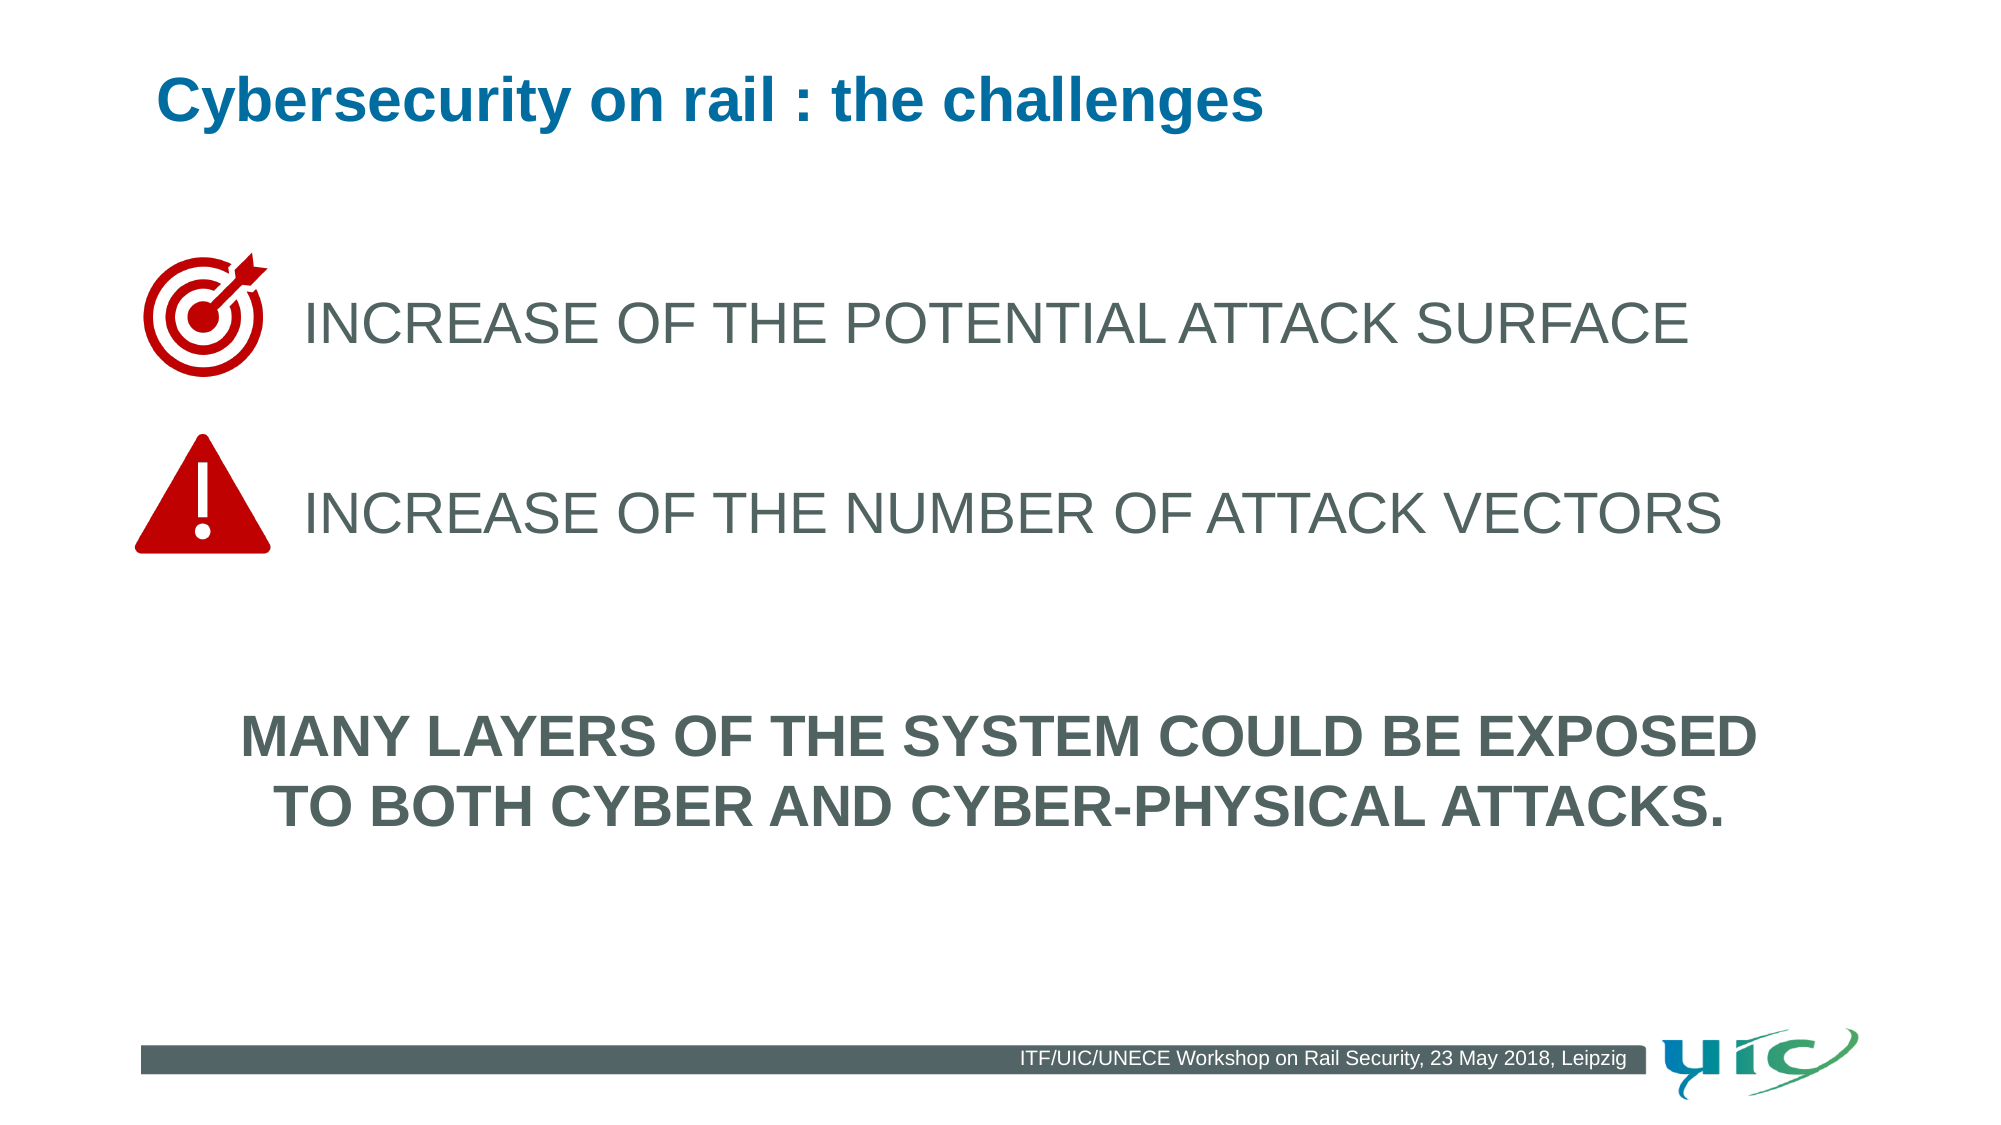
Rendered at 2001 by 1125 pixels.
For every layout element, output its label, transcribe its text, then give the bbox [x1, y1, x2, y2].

text_box INCREASE OF THE POTENTIAL ATTACK SURFACE INCREASE OF THE NUMBER OF ATTACK VECTORS [288, 278, 1864, 553]
picture [127, 418, 278, 569]
footer ITF/UIC/UNECE Workshop on Rail Security, 23 May 2018, Leipzig [669, 1044, 1639, 1092]
picture [130, 239, 281, 390]
title Cybersecurity on rail : the challenges [155, 57, 1280, 136]
text_box MANY LAYERS OF THE SYSTEM COULD BE EXPOSED TO BOTH CYBER AND CYBER-PHYSICAL ATTACKS. [212, 690, 1788, 845]
picture [141, 1027, 1859, 1100]
